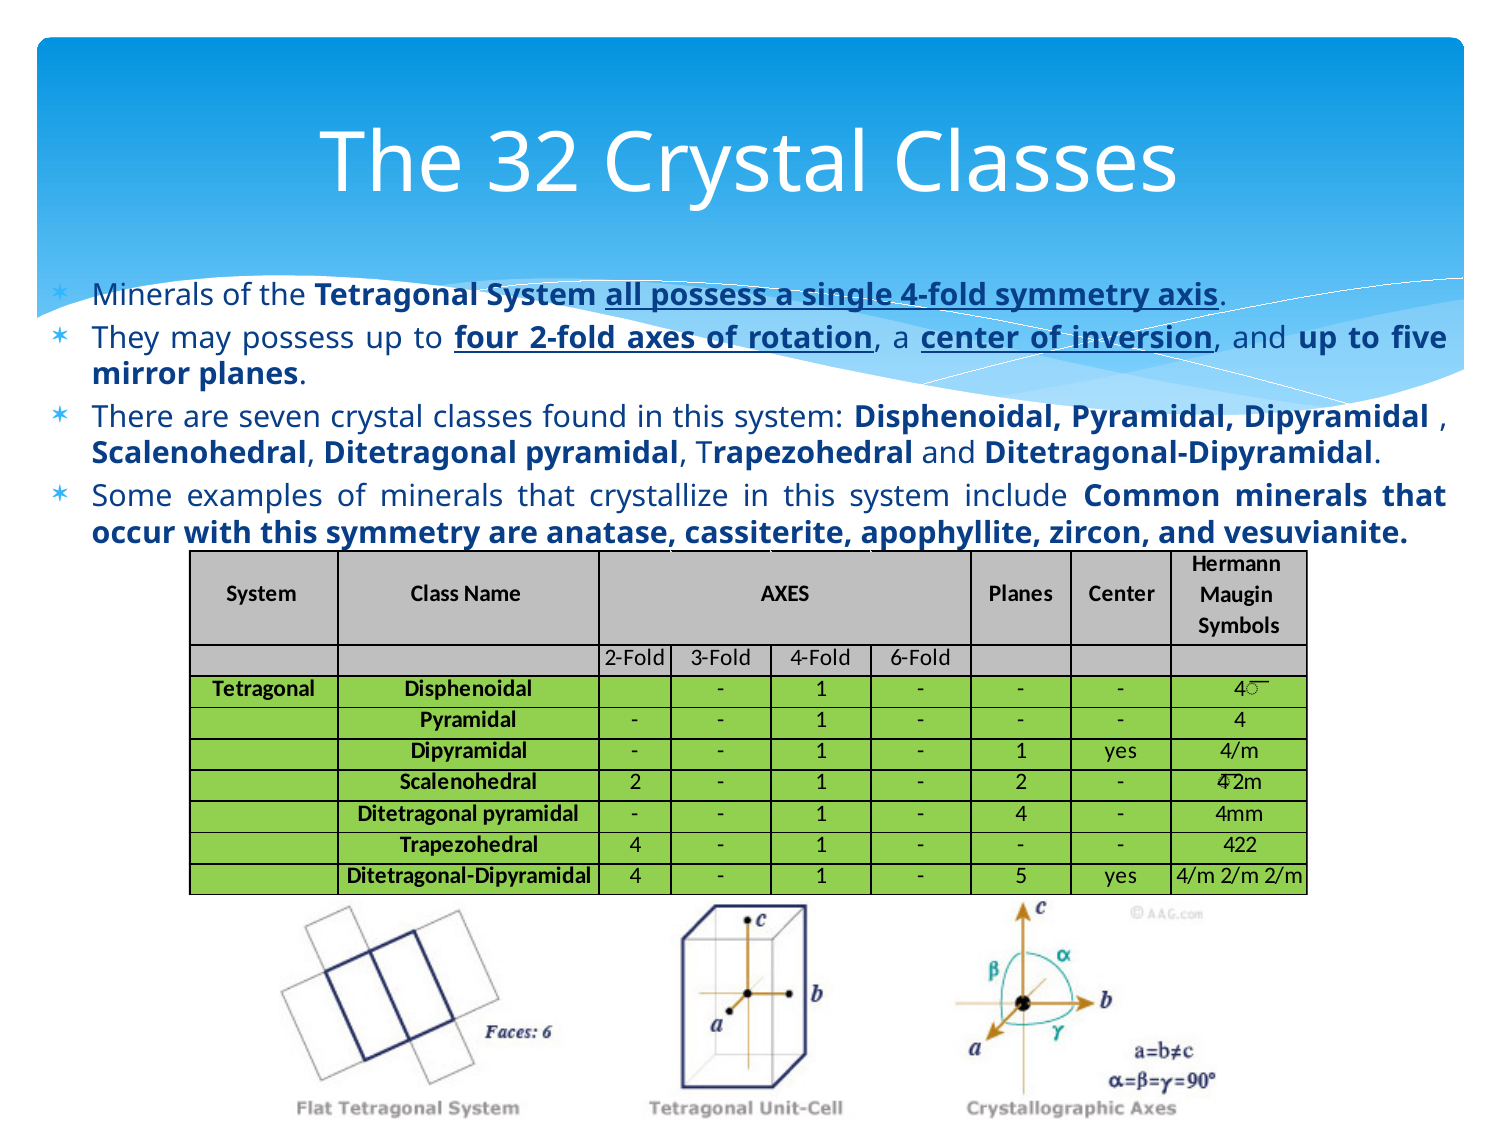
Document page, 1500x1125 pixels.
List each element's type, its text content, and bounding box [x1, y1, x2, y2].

list Minerals of the Tetragonal System all possess a single 4-fold symmetry axis. They may possess up to four 2-fold axes of rotation, a center of inversion, and up to five mirror planes. There are seven crystal classes found in this system: Disphenoidal, Pyramidal, Dipyramidal , Scalenohedral, Ditetragonal pyramidal, Trapezohedral and Ditetragonal-Dipyramidal. Some examples of minerals that crystallize in this system include Common minerals that occur with this symmetry are anatase, cassiterite, apophyllite, zircon, and vesuvianite. [37, 224, 1463, 700]
title The 32 Crystal Classes [75, 55, 1425, 261]
picture [188, 550, 1310, 897]
picture [279, 900, 1218, 1120]
